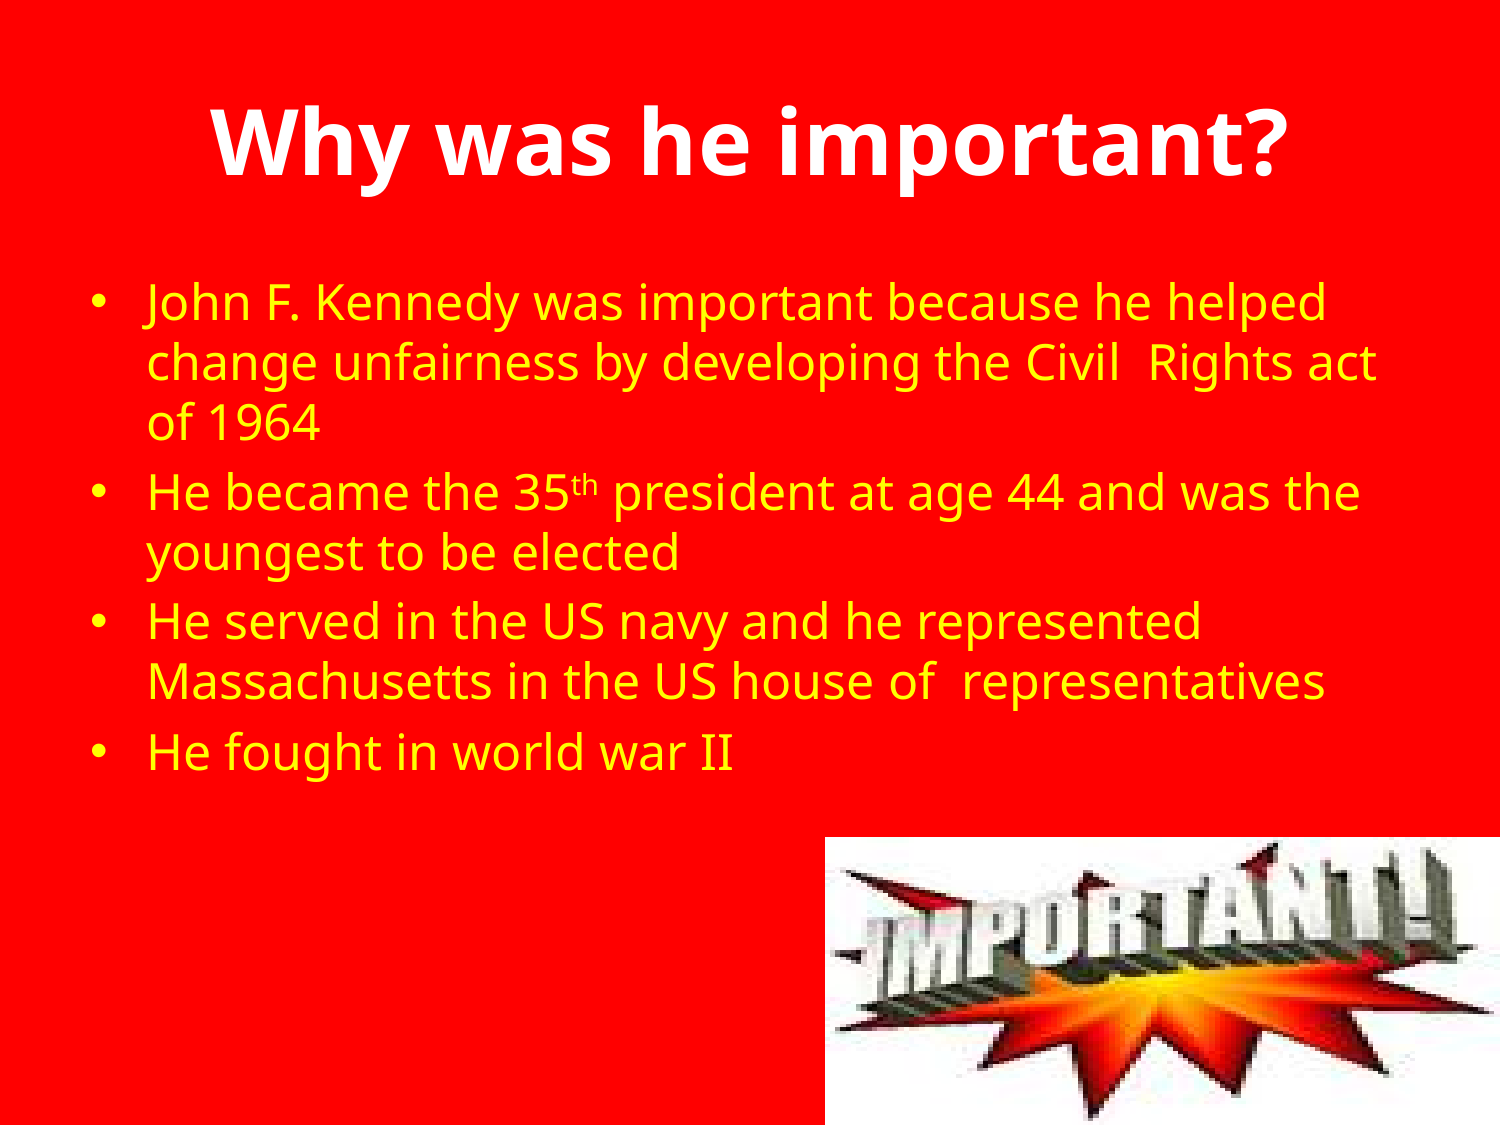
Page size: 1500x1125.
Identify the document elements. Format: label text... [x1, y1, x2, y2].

list John F. Kennedy was important because he helped change unfairness by developing the Civil Rights act of 1964 He became the 35th president at age 44 and was the youngest to be elected He served in the US navy and he represented Massachusetts in the US house of representatives He fought in world war II [75, 262, 1425, 1005]
title Why was he important? [75, 45, 1425, 233]
picture [824, 837, 1500, 1125]
